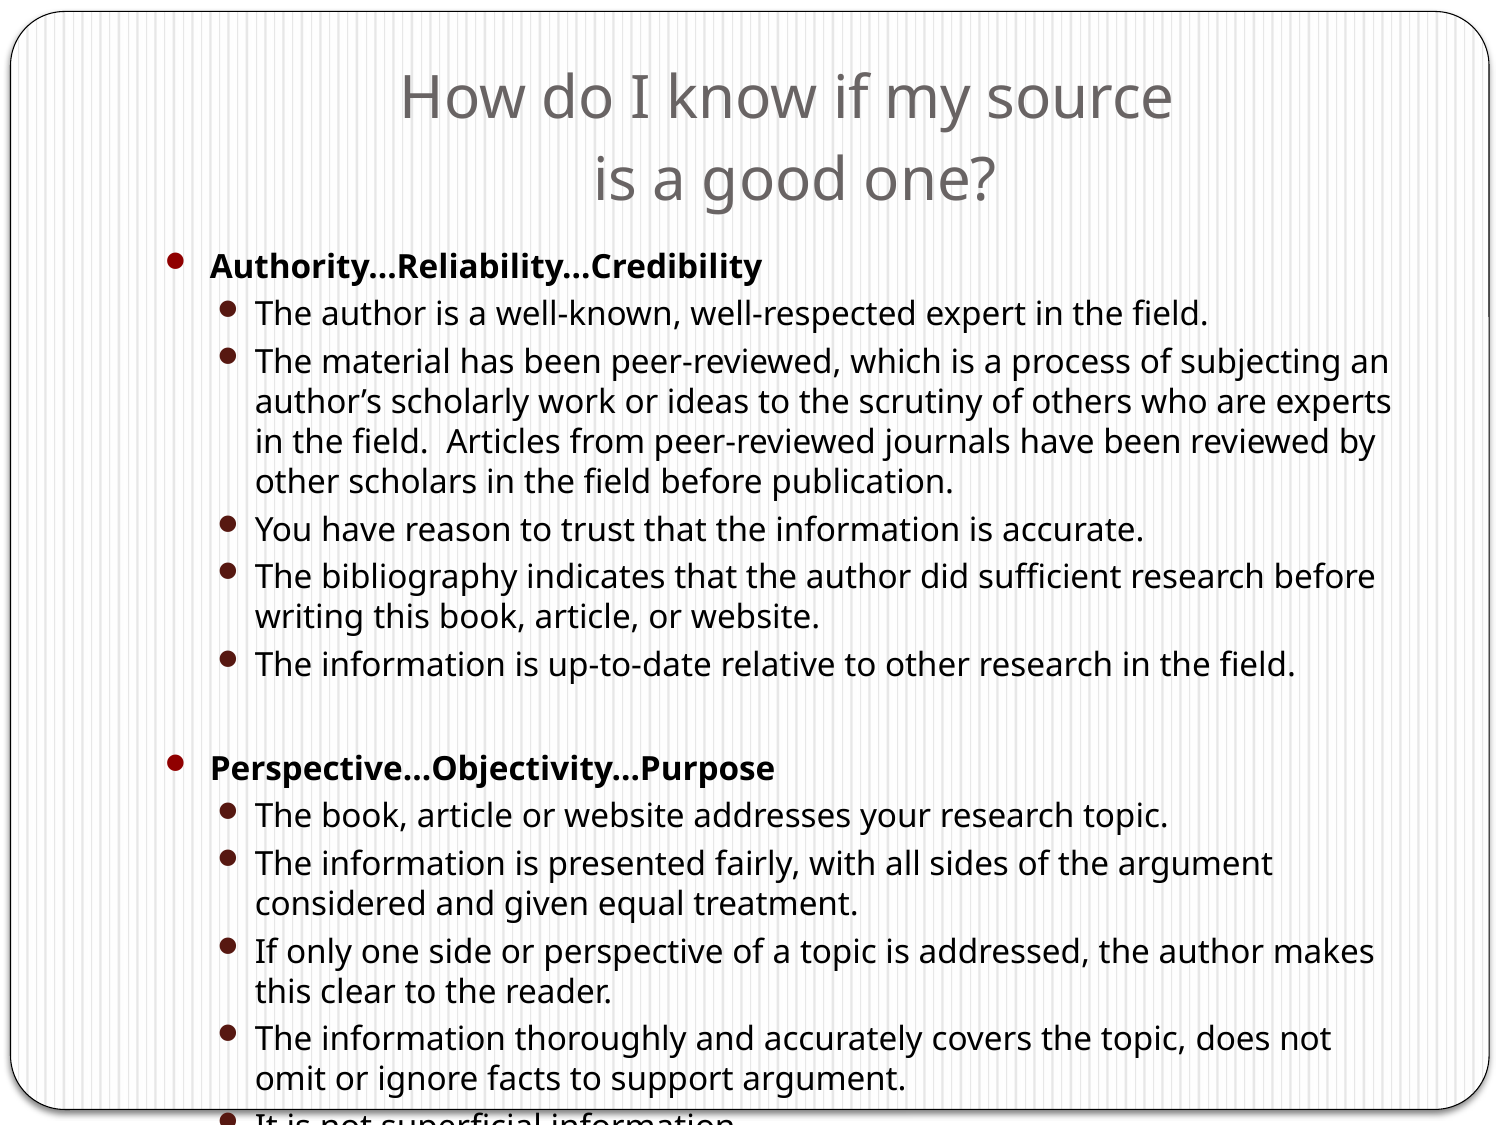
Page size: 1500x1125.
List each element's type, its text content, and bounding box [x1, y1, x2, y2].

title How do I know if my source is a good one? [150, 45, 1425, 233]
list Authority…Reliability…Credibility The author is a well-known, well-respected expert in the field. The material has been peer-reviewed, which is a process of subjecting an author’s scholarly work or ideas to the scrutiny of others who are experts in the field. Articles from peer-reviewed journals have been reviewed by other scholars in the field before publication. You have reason to trust that the information is accurate. The bibliography indicates that the author did sufficient research before writing this book, article, or website. The information is up-to-date relative to other research in the field. Perspective…Objectivity…Purpose The book, article or website addresses your research topic. The information is presented fairly, with all sides of the argument considered and given equal treatment. If only one side or perspective of a topic is addressed, the author makes this clear to the reader. The information thoroughly and accurately covers the topic, does not omit or ignore facts to support argument. It is not superficial information. [150, 237, 1425, 1075]
